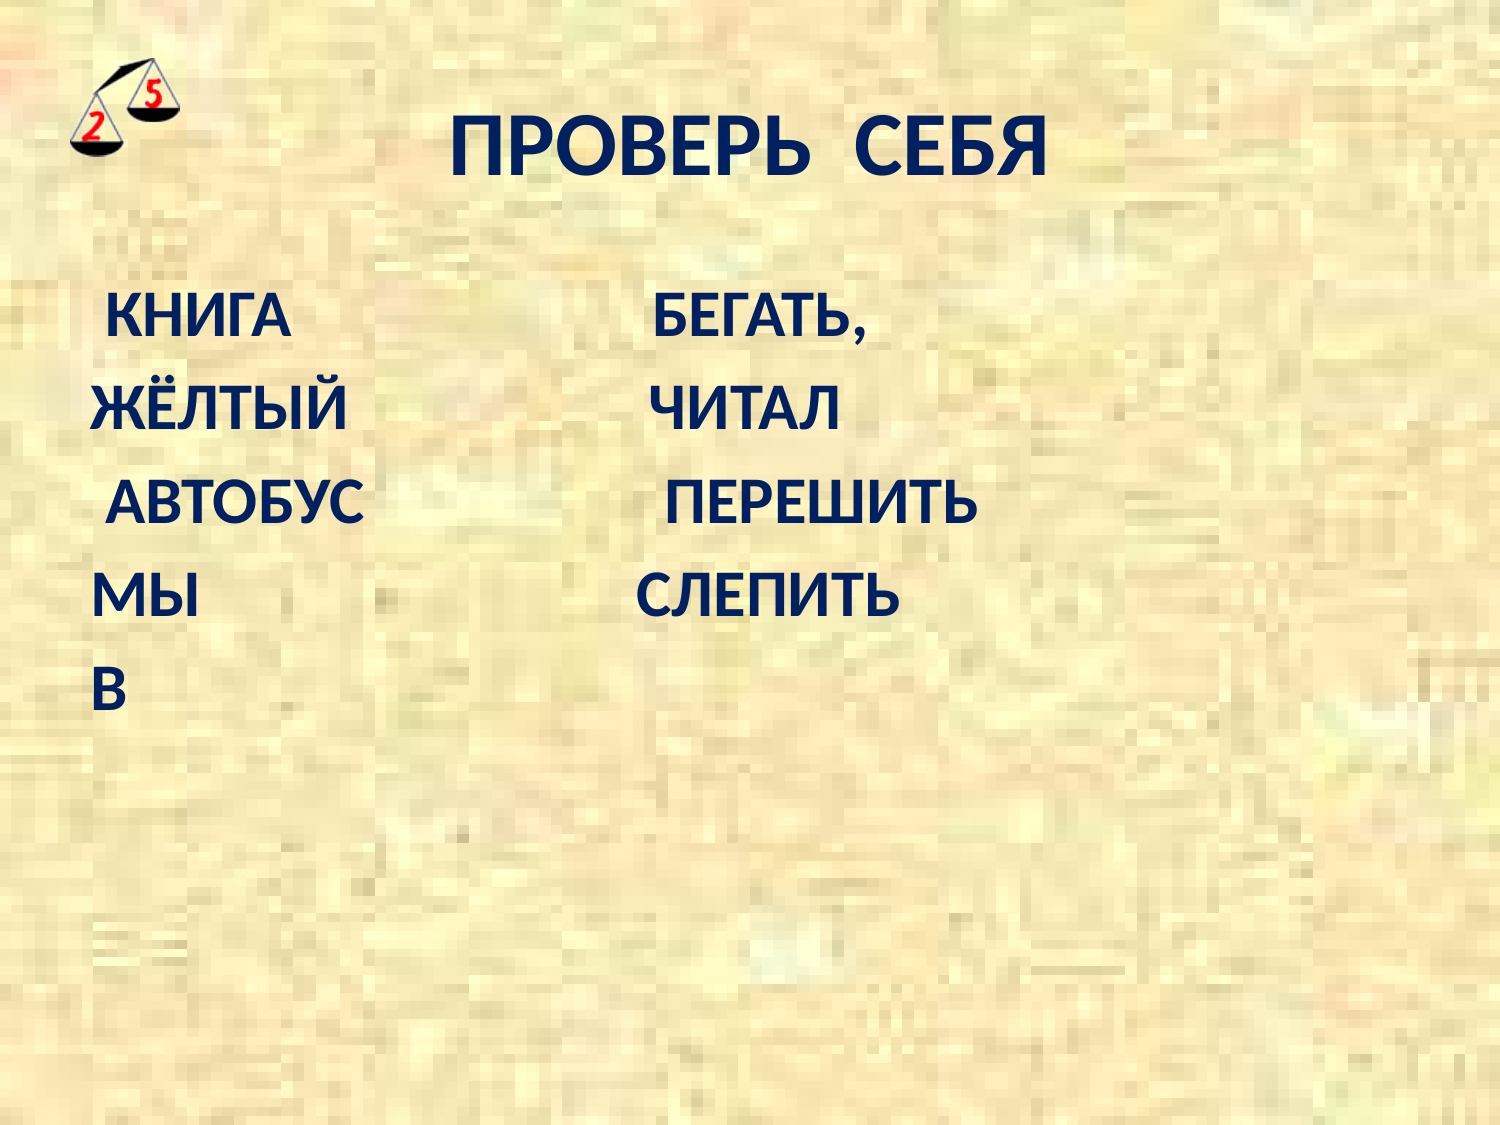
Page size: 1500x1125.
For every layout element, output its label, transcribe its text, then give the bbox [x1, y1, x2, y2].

list КНИГА БЕГАТЬ, ЖЁЛТЫЙ ЧИТАЛ АВТОБУС ПЕРЕШИТЬ МЫ СЛЕПИТЬ В [75, 262, 1425, 1005]
picture [0, 0, 1500, 1125]
title ПРОВЕРЬ СЕБЯ [75, 45, 1425, 233]
